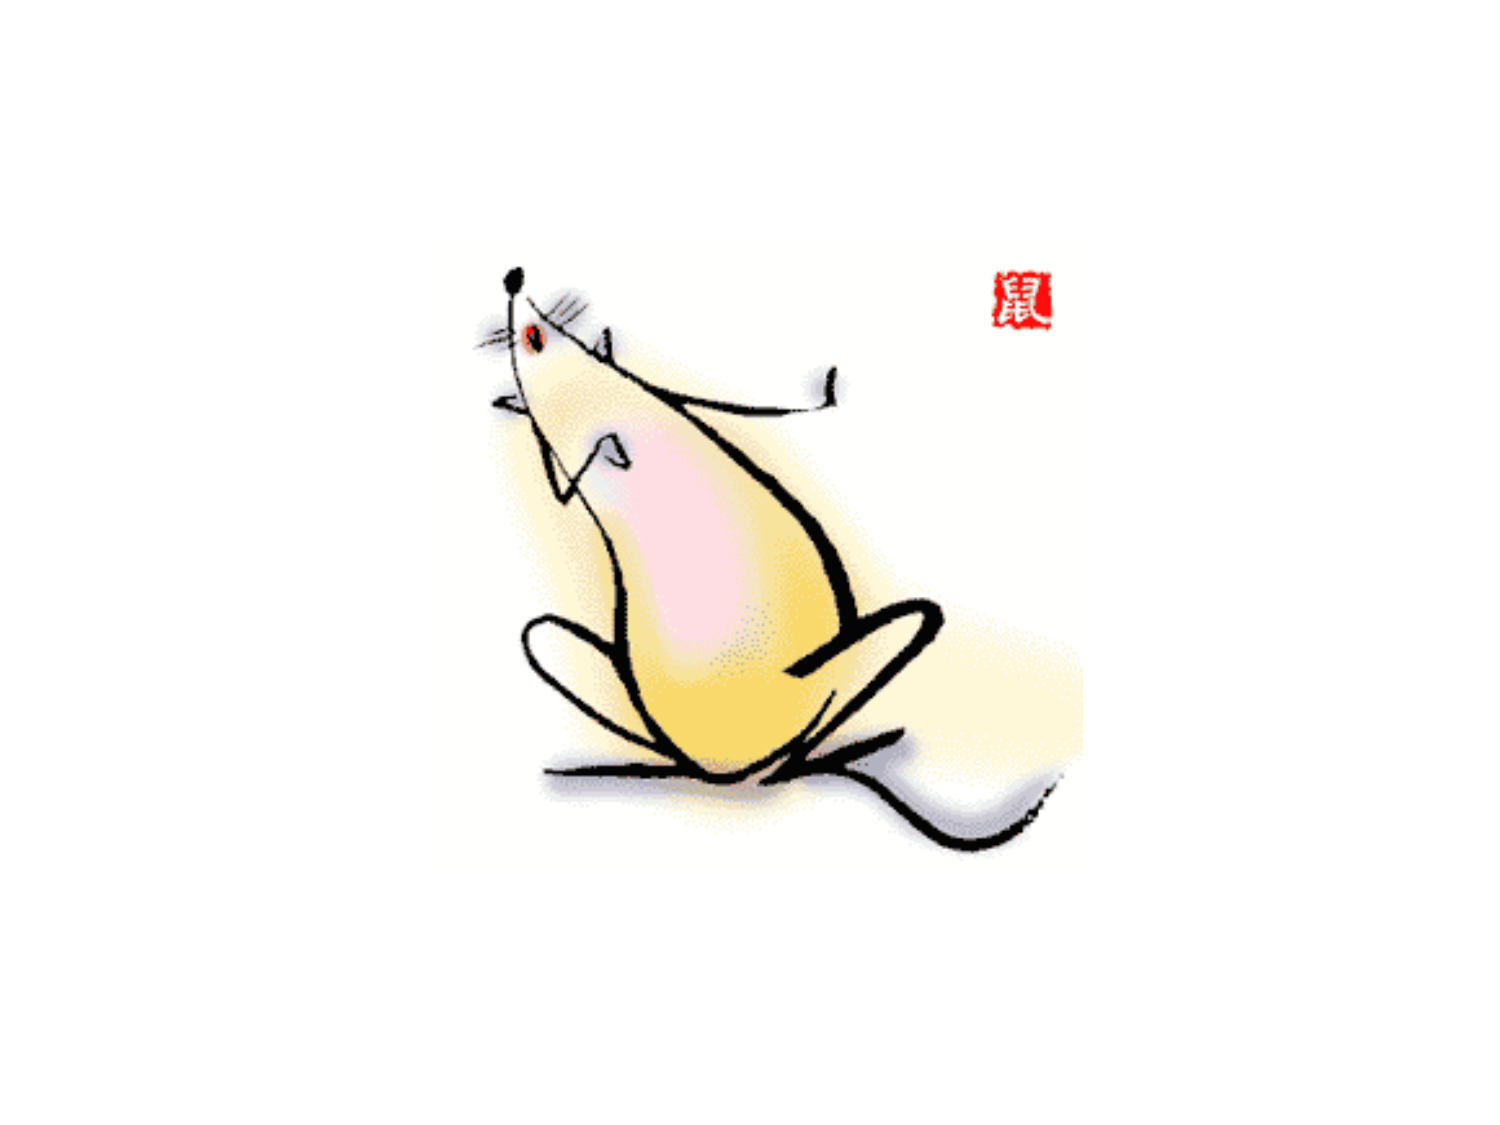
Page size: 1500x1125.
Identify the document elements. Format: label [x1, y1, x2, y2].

picture [437, 237, 1083, 876]
